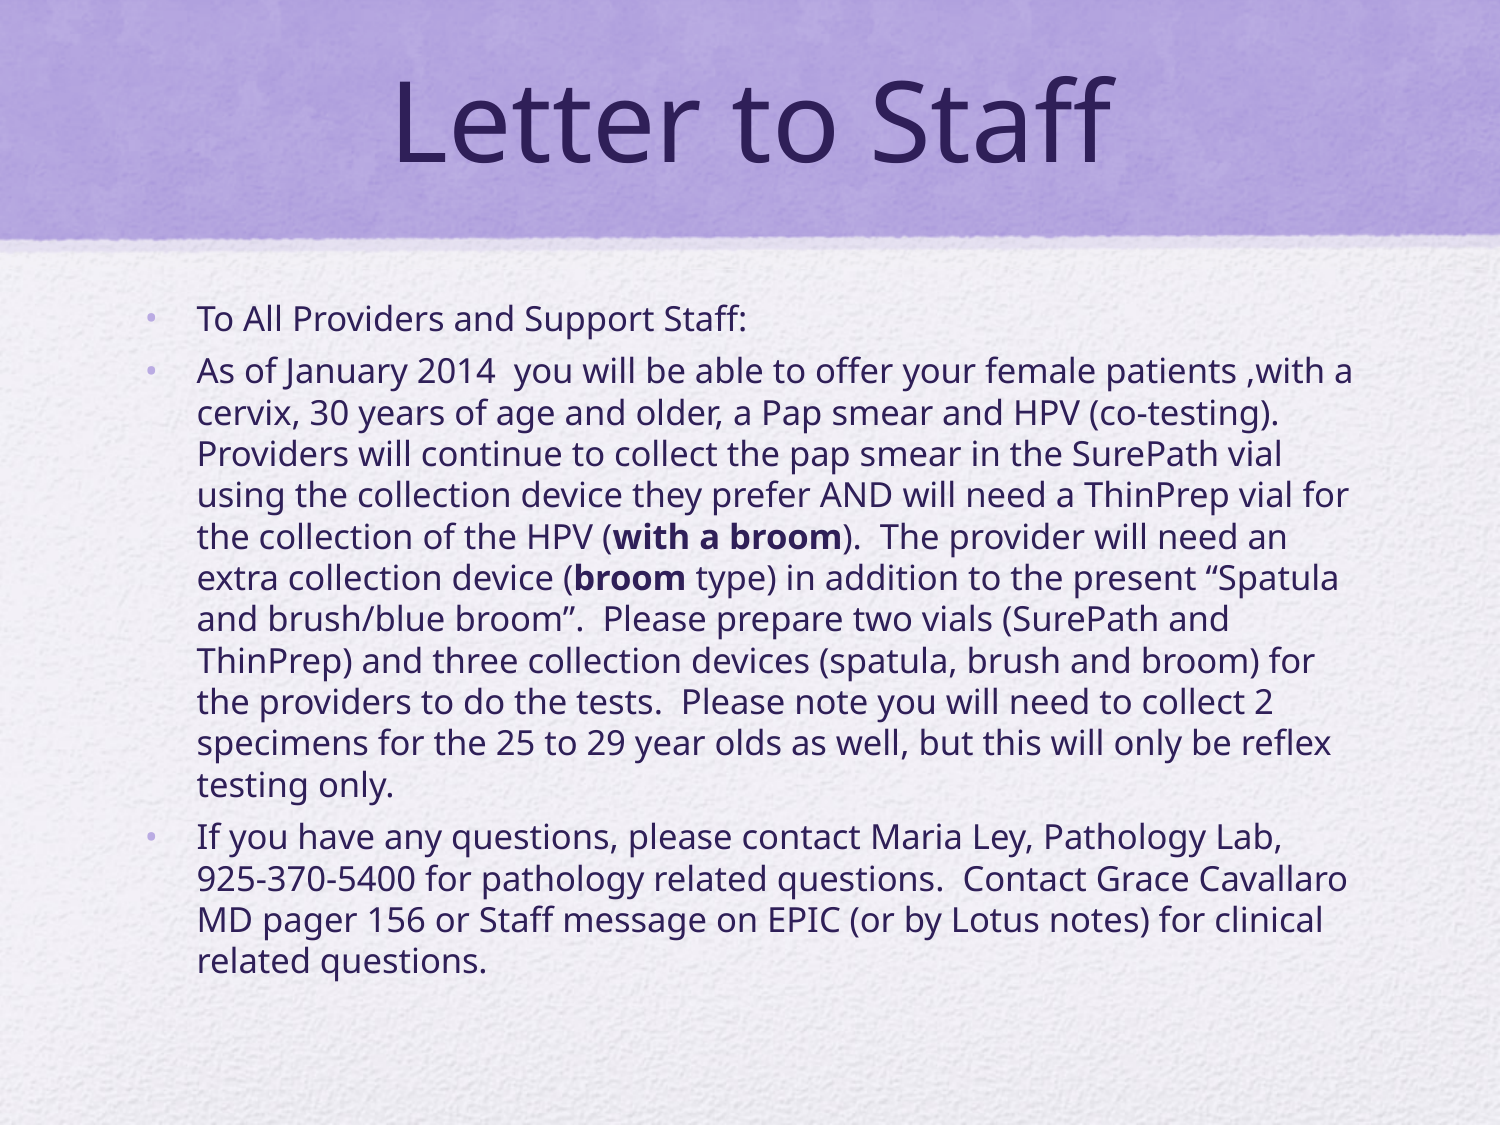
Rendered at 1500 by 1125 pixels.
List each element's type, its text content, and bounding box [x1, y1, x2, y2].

title Letter to Staff [129, 6, 1372, 239]
picture [0, 225, 1500, 1125]
list To All Providers and Support Staff: As of January 2014 you will be able to offer your female patients ,with a cervix, 30 years of age and older, a Pap smear and HPV (co-testing). Providers will continue to collect the pap smear in the SurePath vial using the collection device they prefer AND will need a ThinPrep vial for the collection of the HPV (with a broom). The provider will need an extra collection device (broom type) in addition to the present “Spatula and brush/blue broom”. Please prepare two vials (SurePath and ThinPrep) and three collection devices (spatula, brush and broom) for the providers to do the tests. Please note you will need to collect 2 specimens for the 25 to 29 year olds as well, but this will only be reflex testing only. If you have any questions, please contact Maria Ley, Pathology Lab, 925-370-5400 for pathology related questions. Contact Grace Cavallaro MD pager 156 or Staff message on EPIC (or by Lotus notes) for clinical related questions. [129, 288, 1372, 993]
